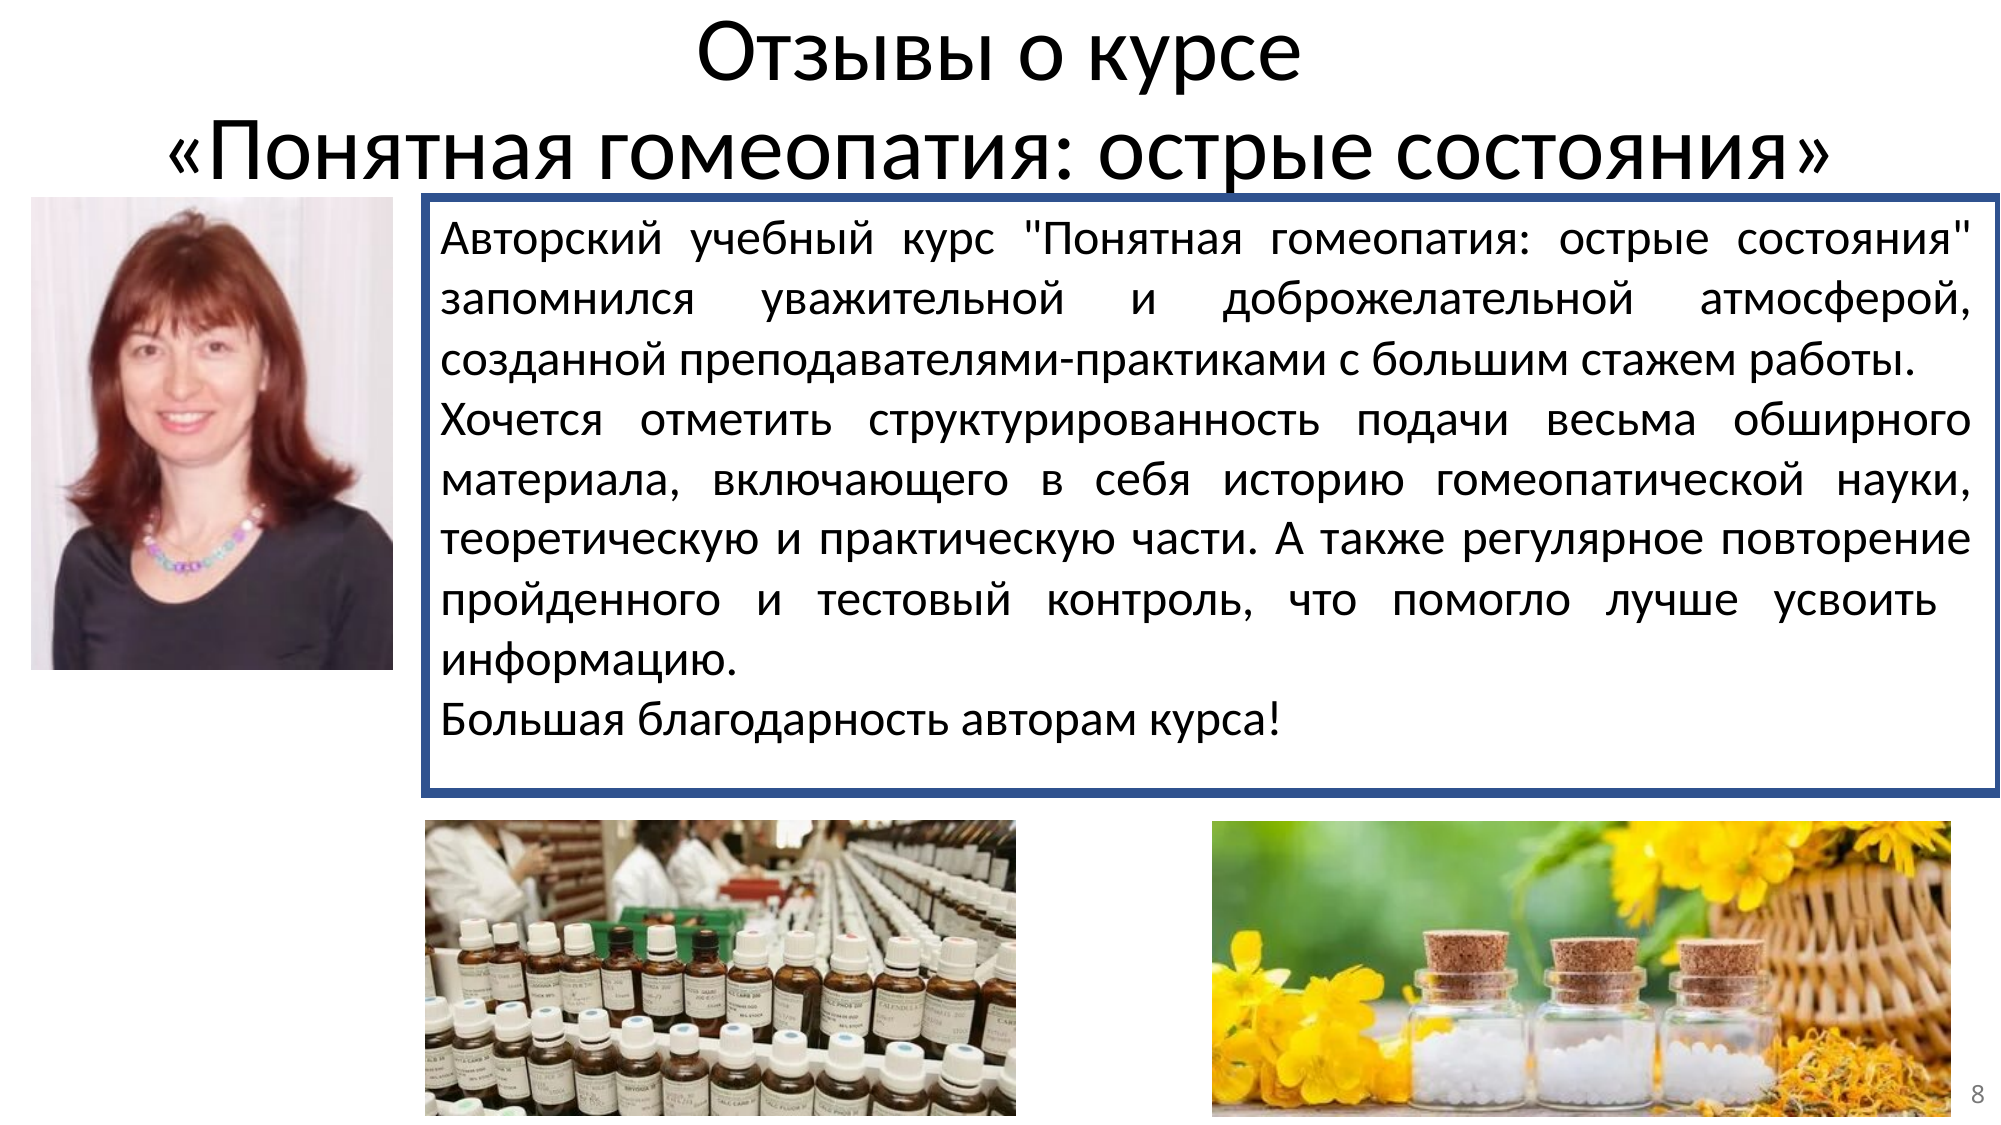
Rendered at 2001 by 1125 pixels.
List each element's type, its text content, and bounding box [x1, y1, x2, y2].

picture [424, 819, 1017, 1116]
slide_number 8 [1550, 1065, 2000, 1125]
title Отзывы о курсе «Понятная гомеопатия: острые состояния» [137, 0, 1863, 210]
text_box Авторский учебный курс "Понятная гомеопатия: острые состояния" запомнился уважительной и доброжелательной атмосферой, созданной преподавателями-практиками с большим стажем работы. Хочется отметить структурированность подачи весьма обширного материала, включающего в себя историю гомеопатической науки, теоретическую и практическую части. А также регулярное повторение пройденного и тестовый контроль, что помогло лучше усвоить информацию. Большая благодарность авторам курса! [425, 197, 2000, 794]
picture [1212, 821, 1952, 1118]
picture [30, 196, 394, 671]
